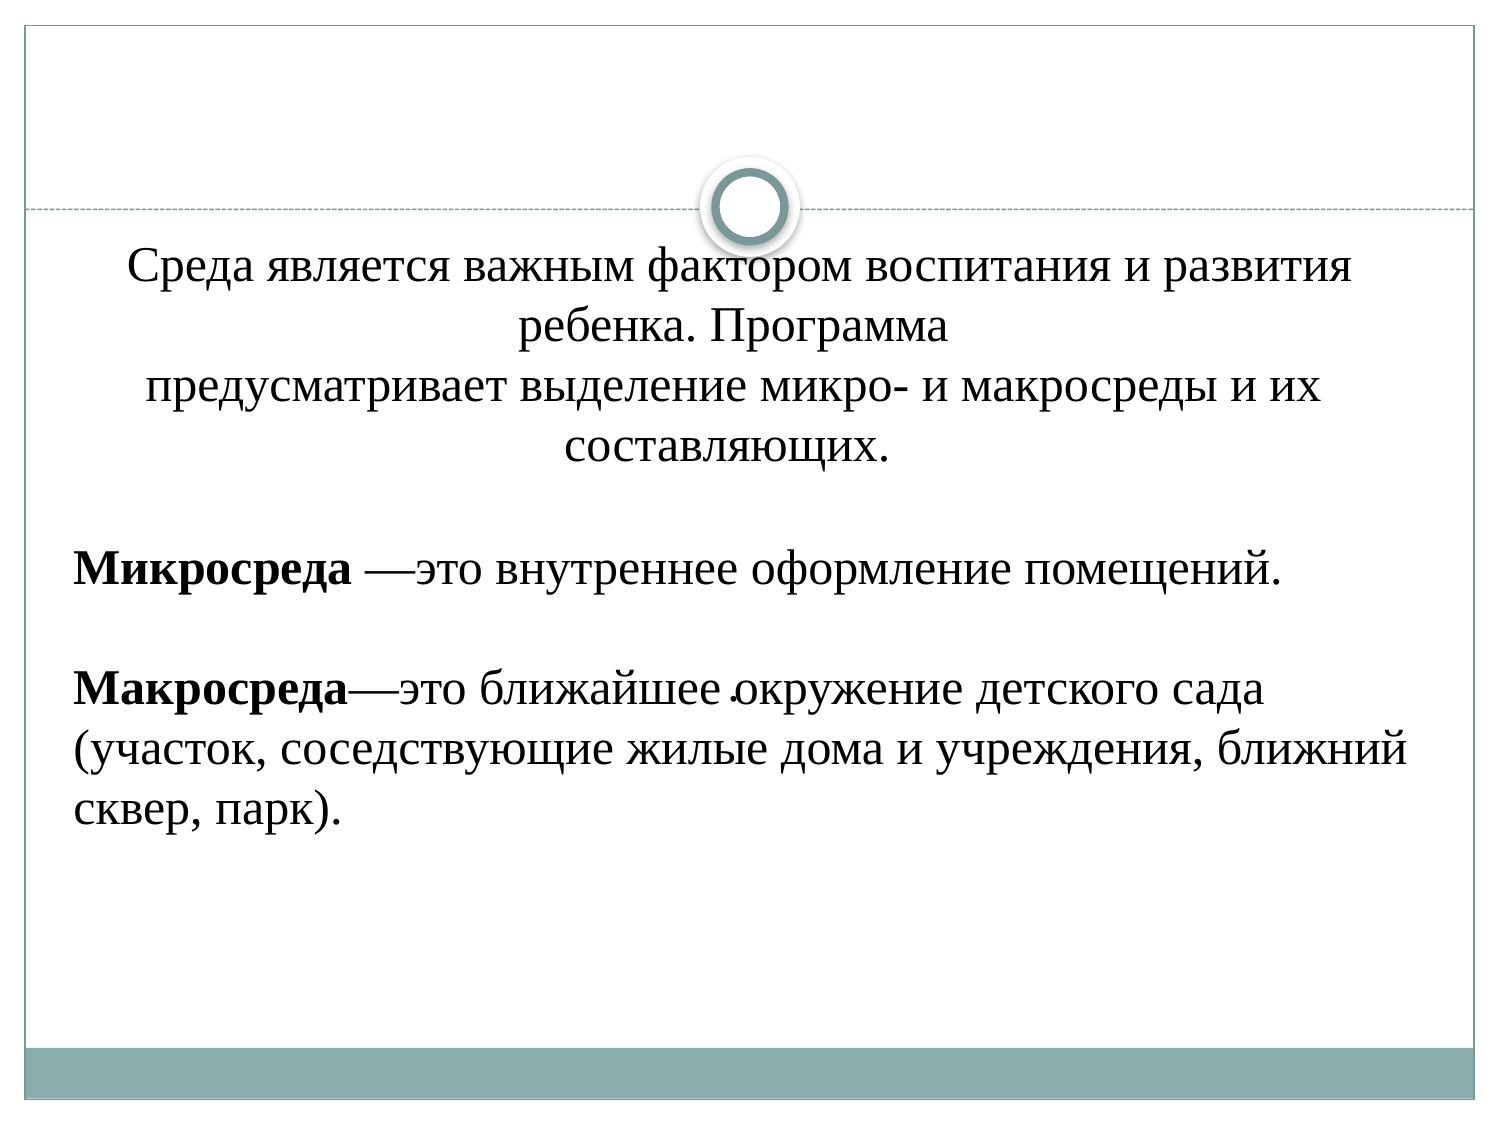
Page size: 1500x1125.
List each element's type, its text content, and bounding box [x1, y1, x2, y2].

text_box Микросреда —это внутреннее оформление помещений. Макросреда—это ближайшее окружение детского сада (участок, соседствующие жилые дома и учреждения, ближний сквер, парк). [58, 527, 1430, 903]
title Среда является важным фактором воспитания и развития ребенка. Программа предусматривает выделение микро- и макросреды и их составляющих. . [58, 339, 1409, 527]
